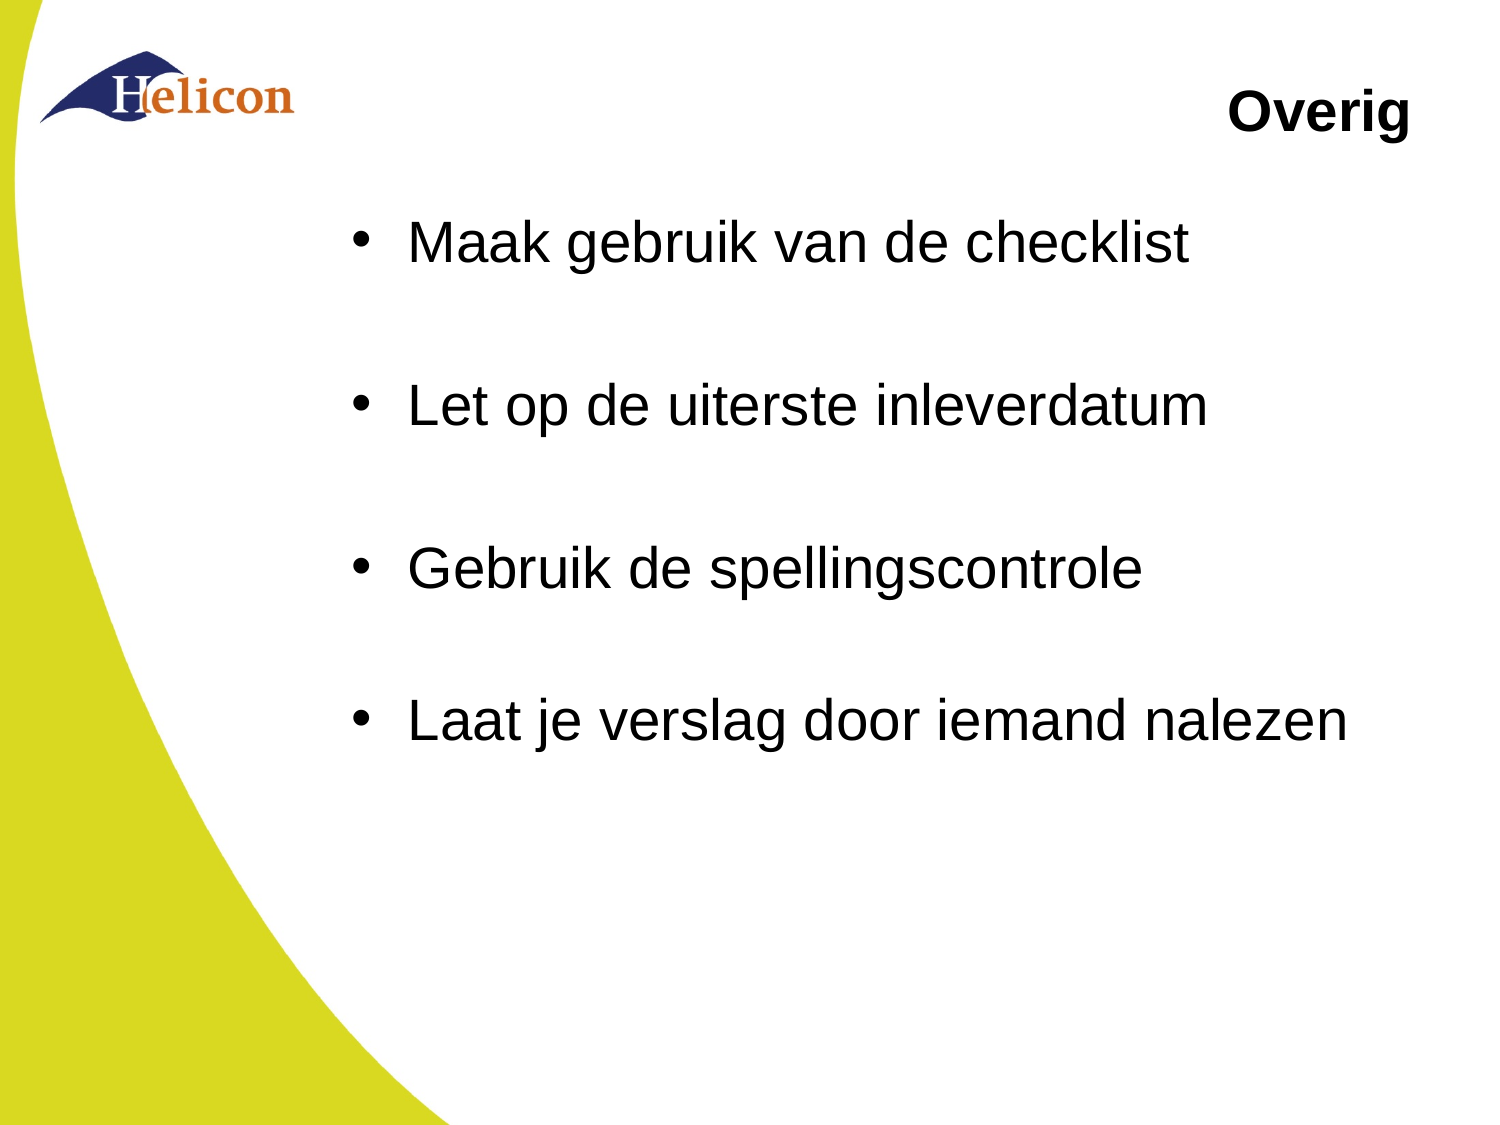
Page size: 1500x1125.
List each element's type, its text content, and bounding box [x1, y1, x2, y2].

list Maak gebruik van de checklist Let op de uiterste inleverdatum Gebruik de spellingscontrole Laat je verslag door iemand nalezen [336, 196, 1425, 1005]
title Overig [337, 54, 1428, 161]
picture [0, 0, 1500, 1125]
